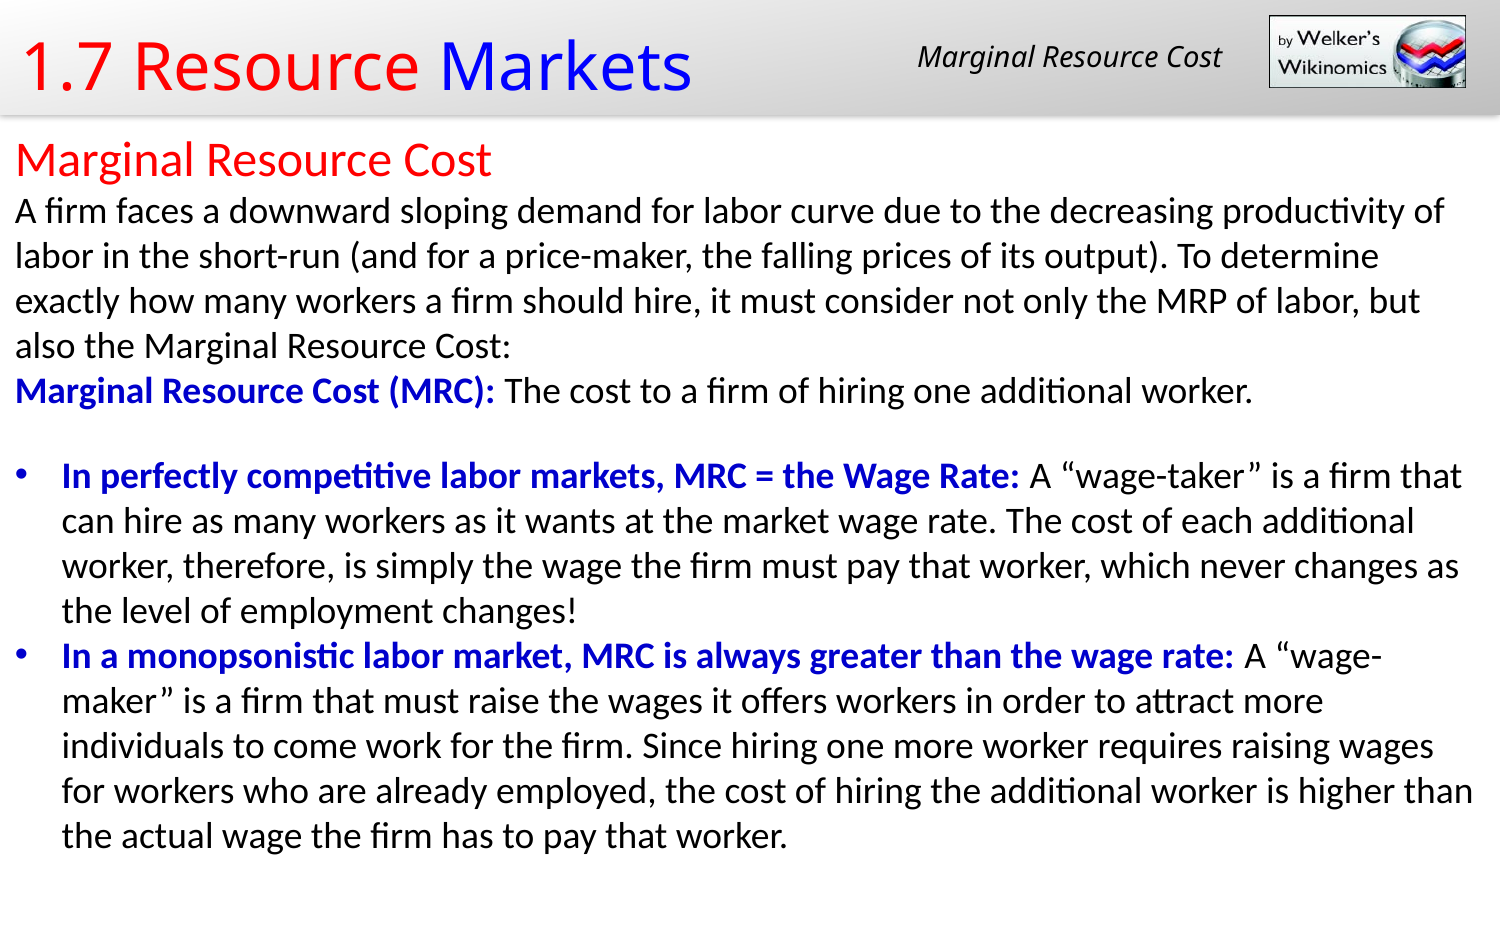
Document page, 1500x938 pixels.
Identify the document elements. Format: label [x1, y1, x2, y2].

text_box [0, 0, 1500, 115]
